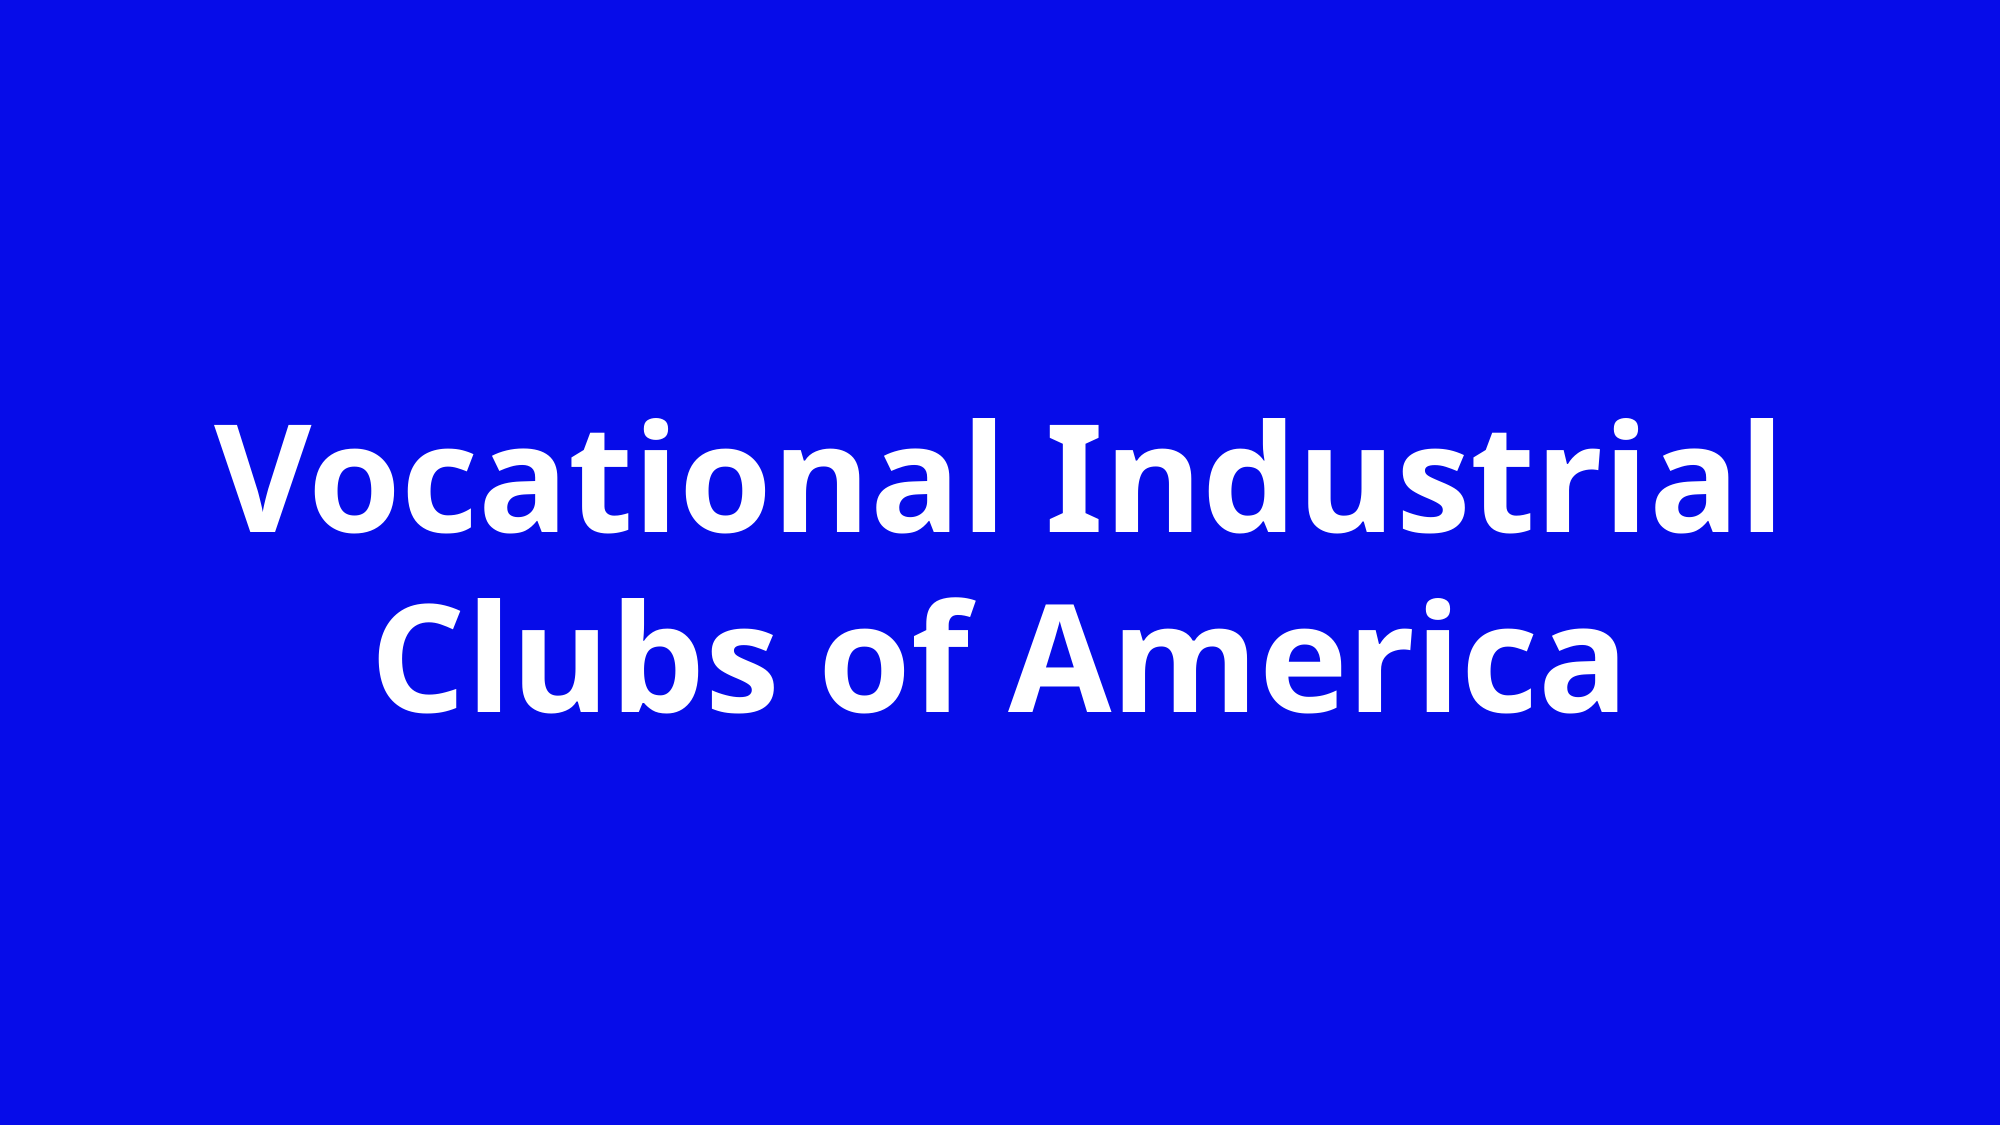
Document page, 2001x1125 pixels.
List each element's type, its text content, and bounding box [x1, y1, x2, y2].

text_box Vocational Industrial Clubs of America [0, 0, 2000, 1125]
